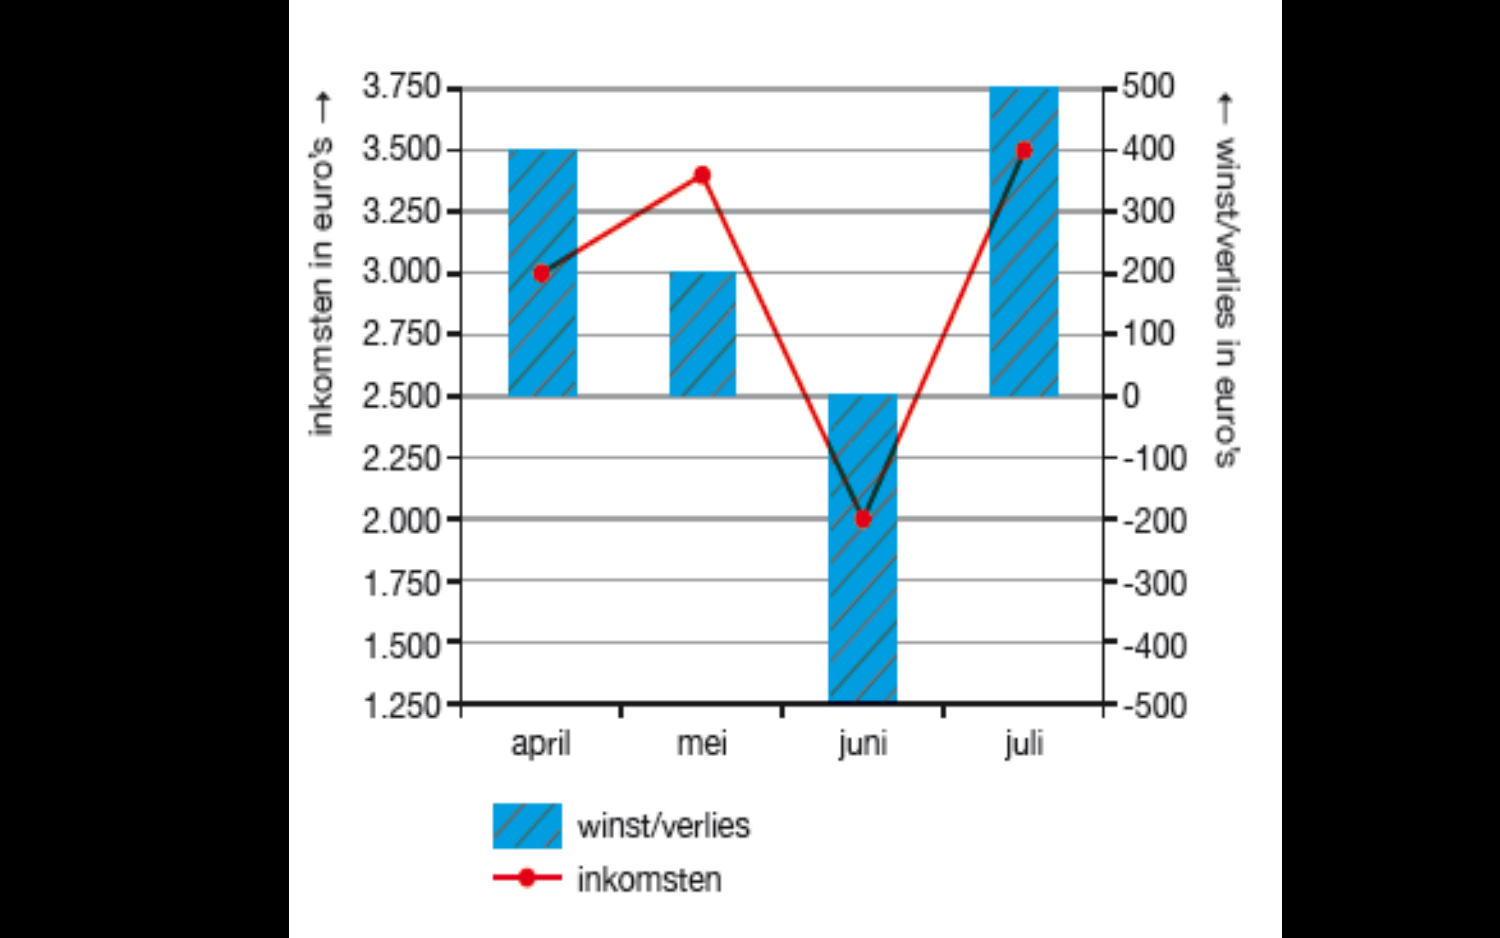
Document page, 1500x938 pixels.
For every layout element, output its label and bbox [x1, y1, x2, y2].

picture [289, 0, 1282, 938]
